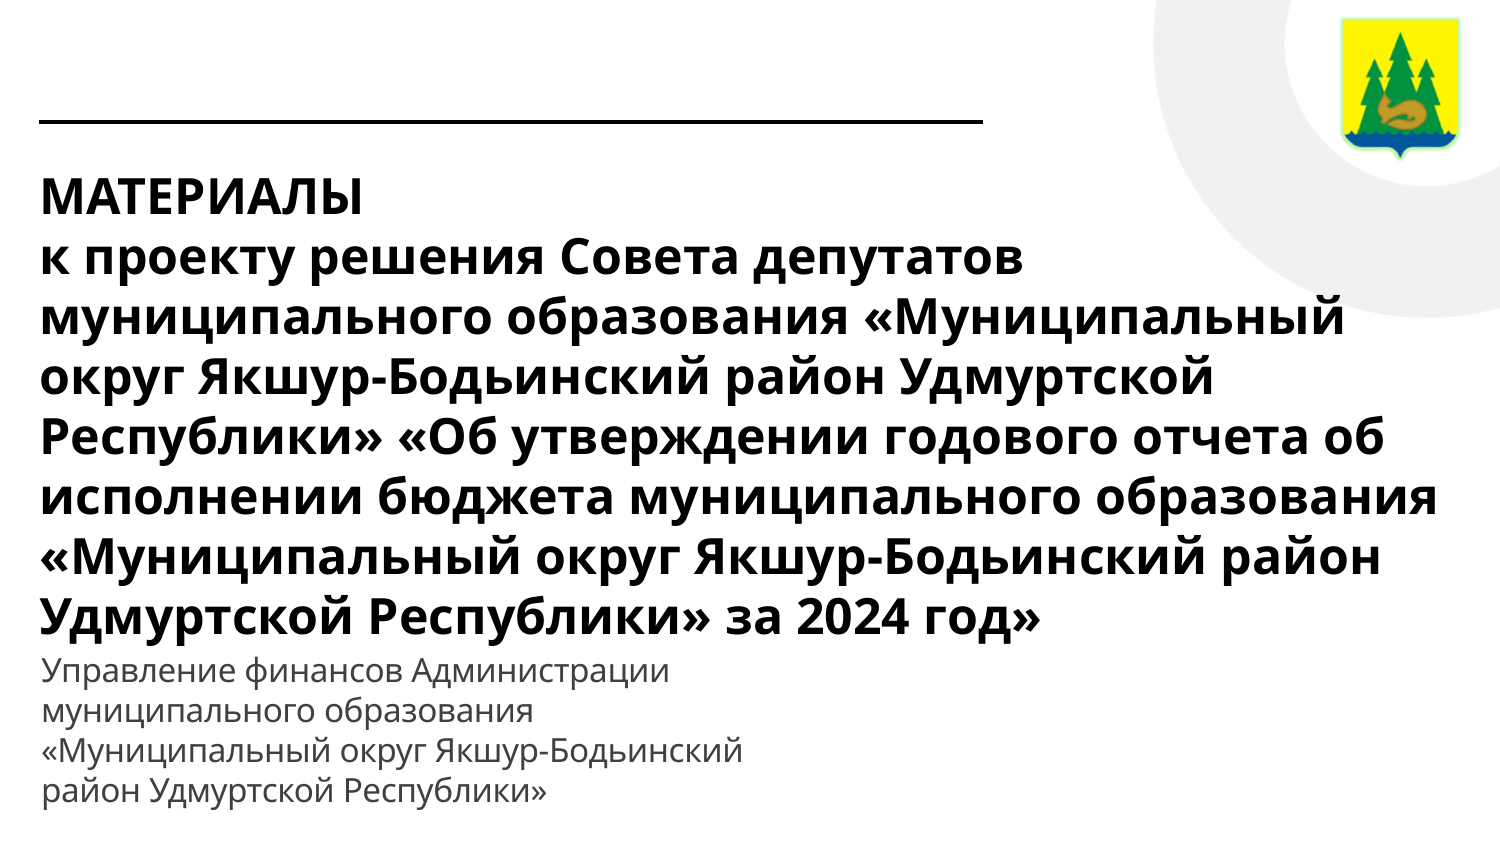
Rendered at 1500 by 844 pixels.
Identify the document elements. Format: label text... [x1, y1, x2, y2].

title МАТЕРИАЛЫ к проекту решения Совета депутатов муниципального образования «Муниципальный округ Якшур-Бодьинский район Удмуртской Республики» «Об утверждении годового отчета об исполнении бюджета муниципального образования «Муниципальный округ Якшур-Бодьинский район Удмуртской Республики» за 2024 год» [37, 162, 1463, 645]
picture [1152, 0, 1500, 368]
text_box Управление финансов Администрации муниципального образования «Муниципальный округ Якшур-Бодьинский район Удмуртской Республики» [38, 646, 777, 809]
